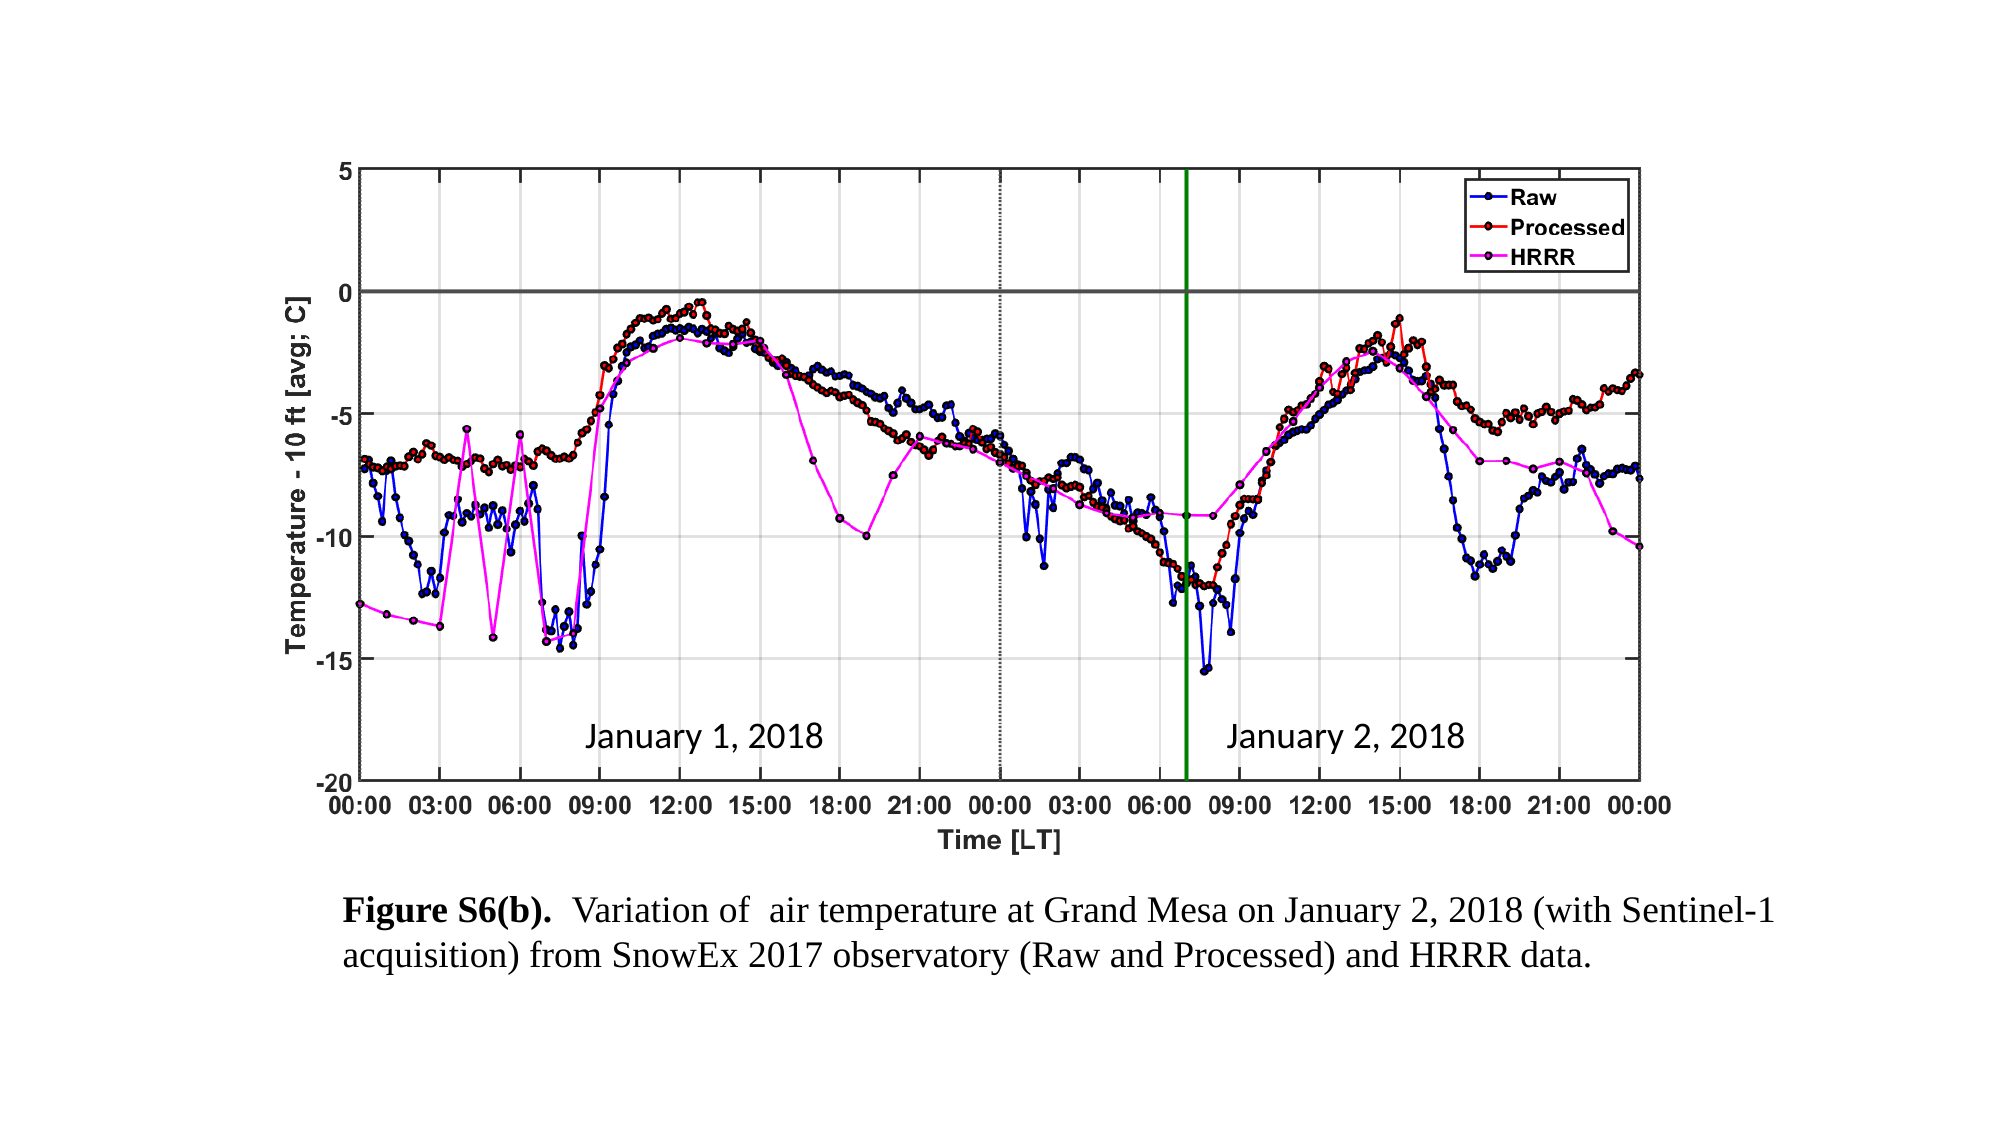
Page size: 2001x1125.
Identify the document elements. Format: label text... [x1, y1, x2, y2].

text_box Figure S6(b). Variation of air temperature at Grand Mesa on January 2, 2018 (with Sentinel-1 acquisition) from SnowEx 2017 observatory (Raw and Processed) and HRRR data. [327, 877, 1796, 982]
picture [145, 112, 1796, 863]
